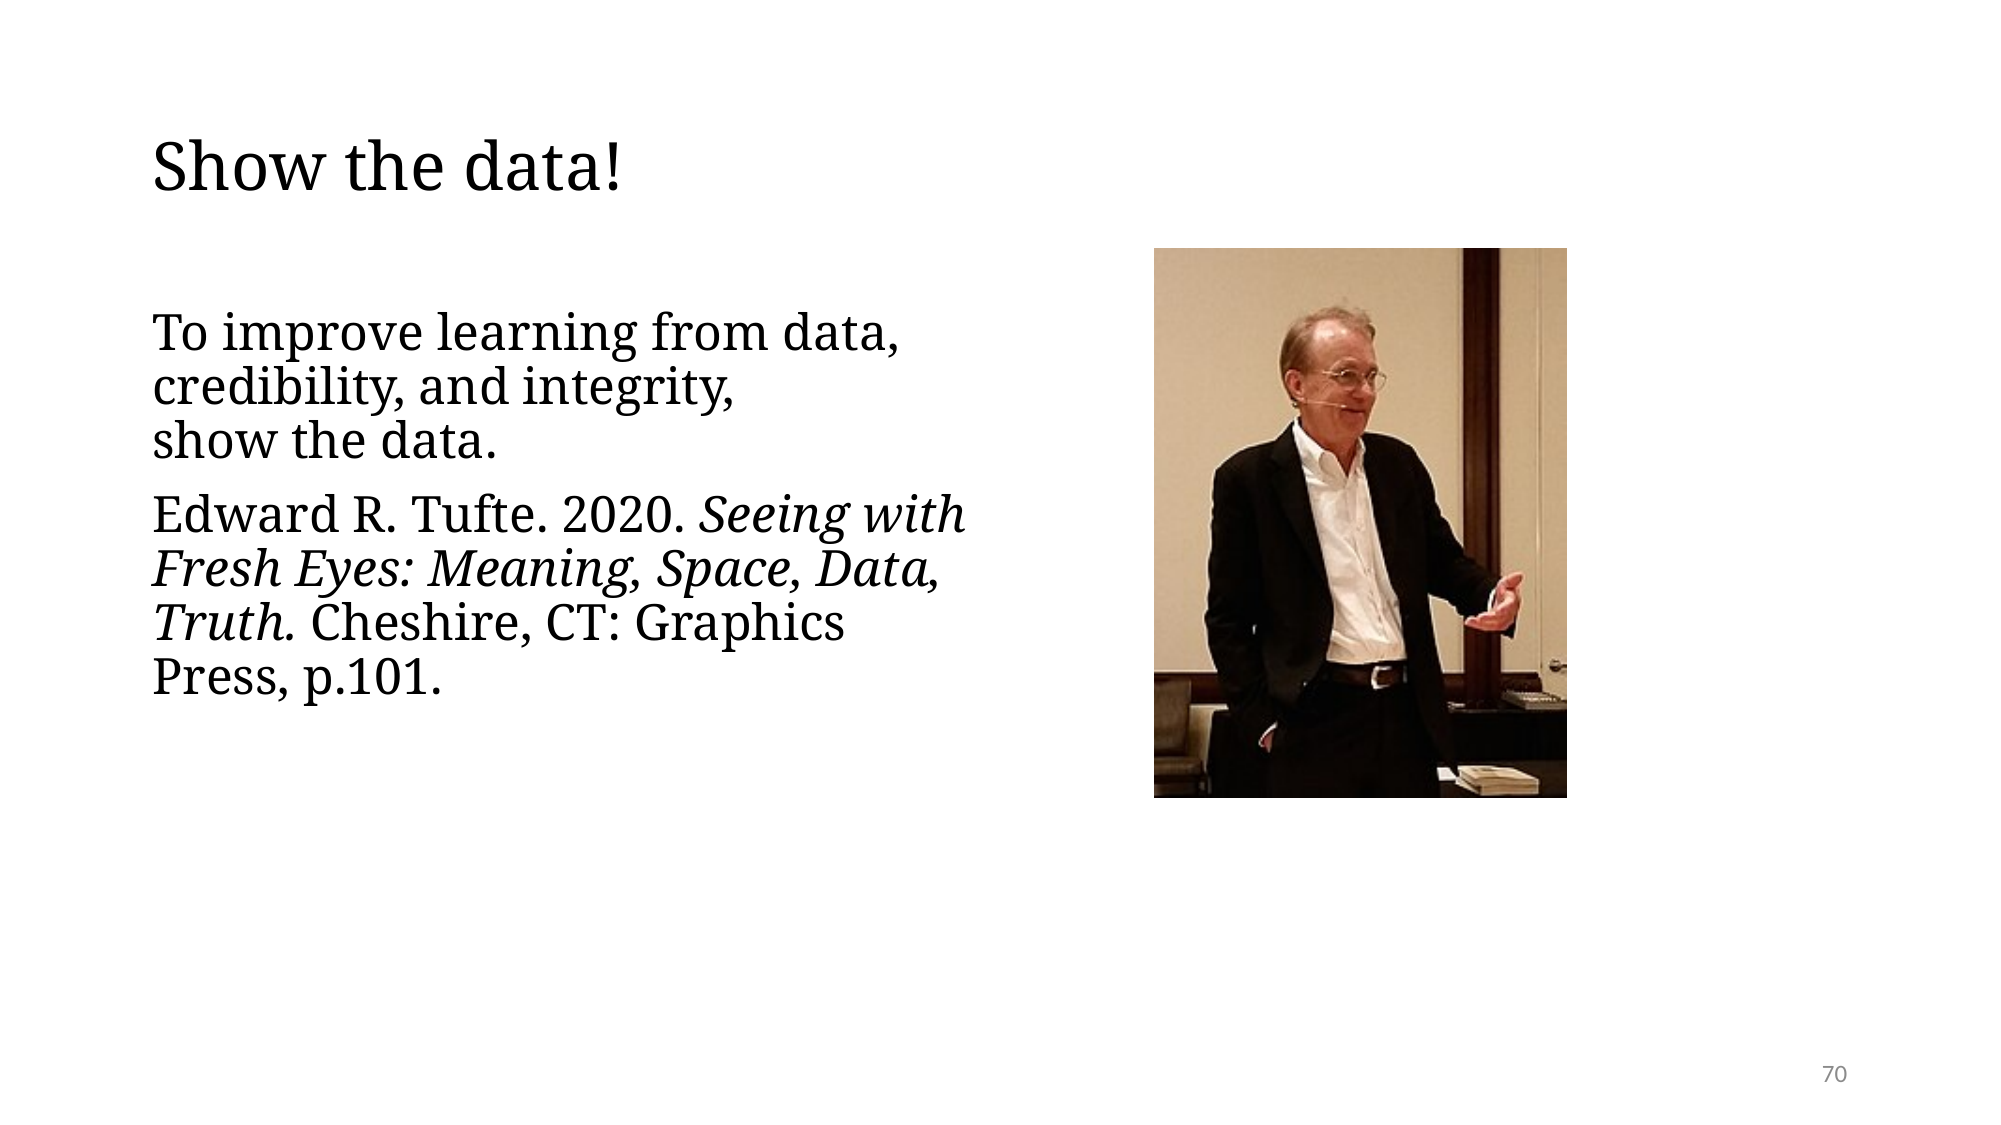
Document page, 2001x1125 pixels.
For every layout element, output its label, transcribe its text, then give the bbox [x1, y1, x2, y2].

list To improve learning from data, credibility, and integrity, show the data. Edward R. Tufte. 2020. Seeing with Fresh Eyes: Meaning, Space, Data, Truth. Cheshire, CT: Graphics Press, p.101. [137, 299, 988, 1014]
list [1154, 248, 1567, 798]
title Show the data! [137, 59, 1863, 278]
slide_number 70 [1412, 1042, 1863, 1103]
